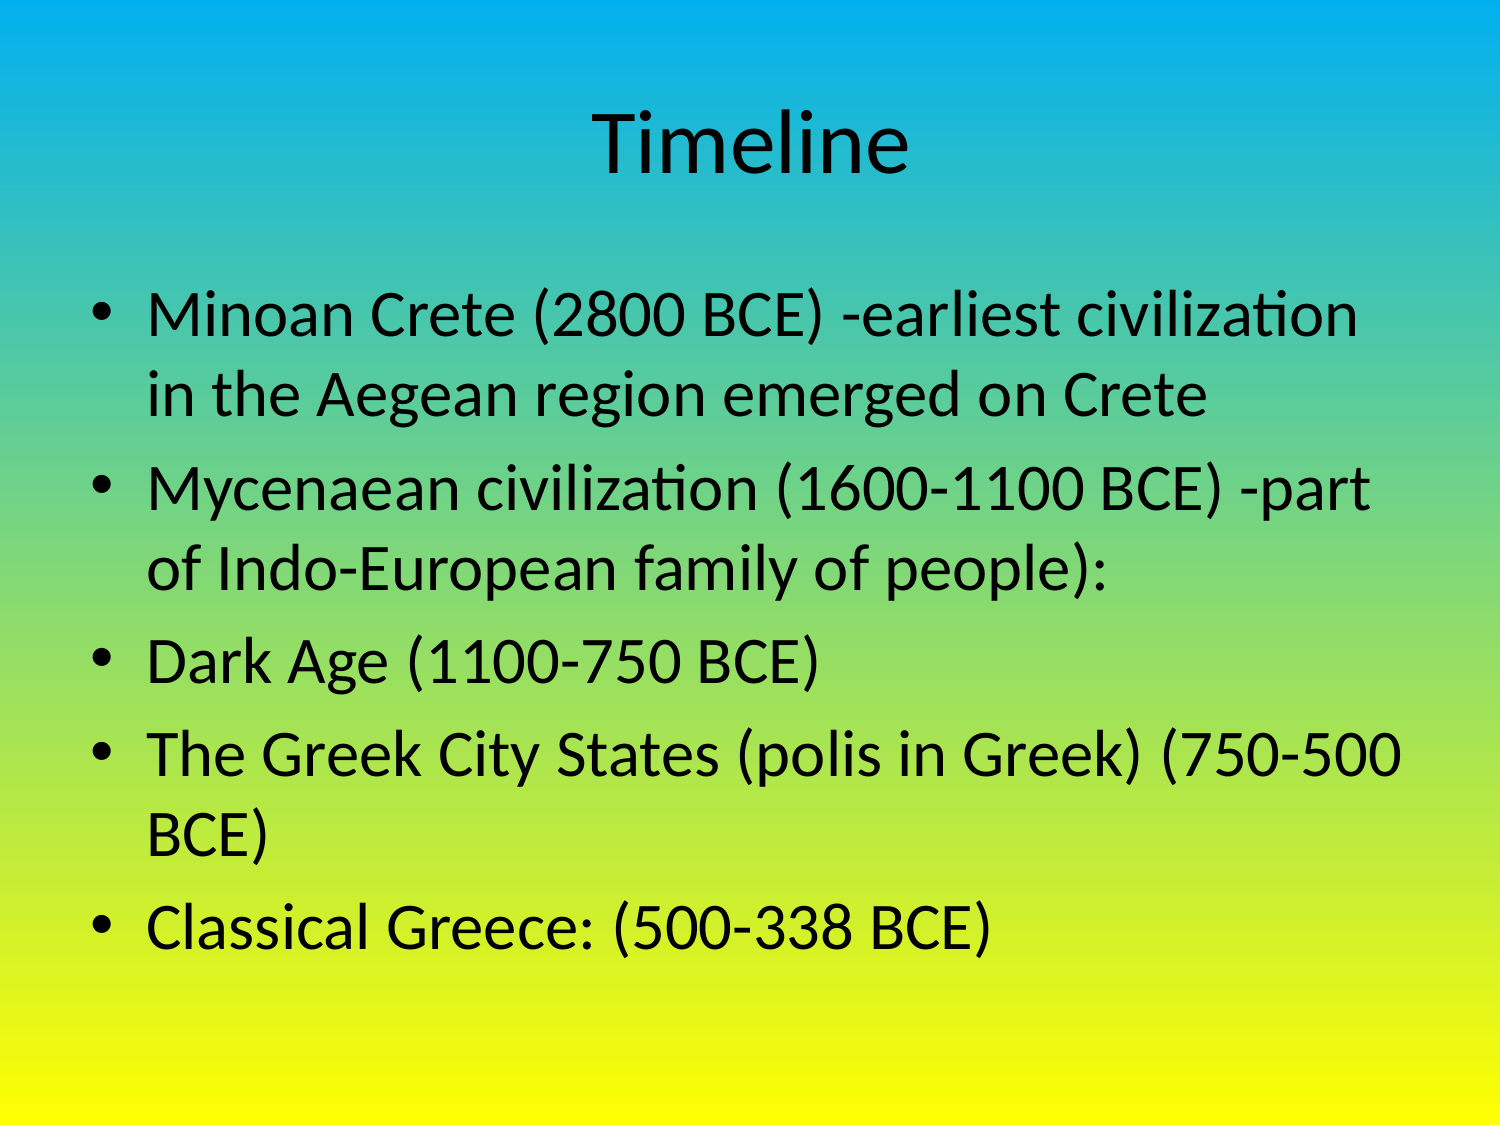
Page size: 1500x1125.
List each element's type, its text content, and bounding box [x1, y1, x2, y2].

list Minoan Crete (2800 BCE) -earliest civilization in the Aegean region emerged on Crete Mycenaean civilization (1600-1100 BCE) -part of Indo-European family of people): Dark Age (1100-750 BCE) The Greek City States (polis in Greek) (750-500 BCE) Classical Greece: (500-338 BCE) [75, 262, 1425, 1005]
title Timeline [76, 42, 1427, 231]
